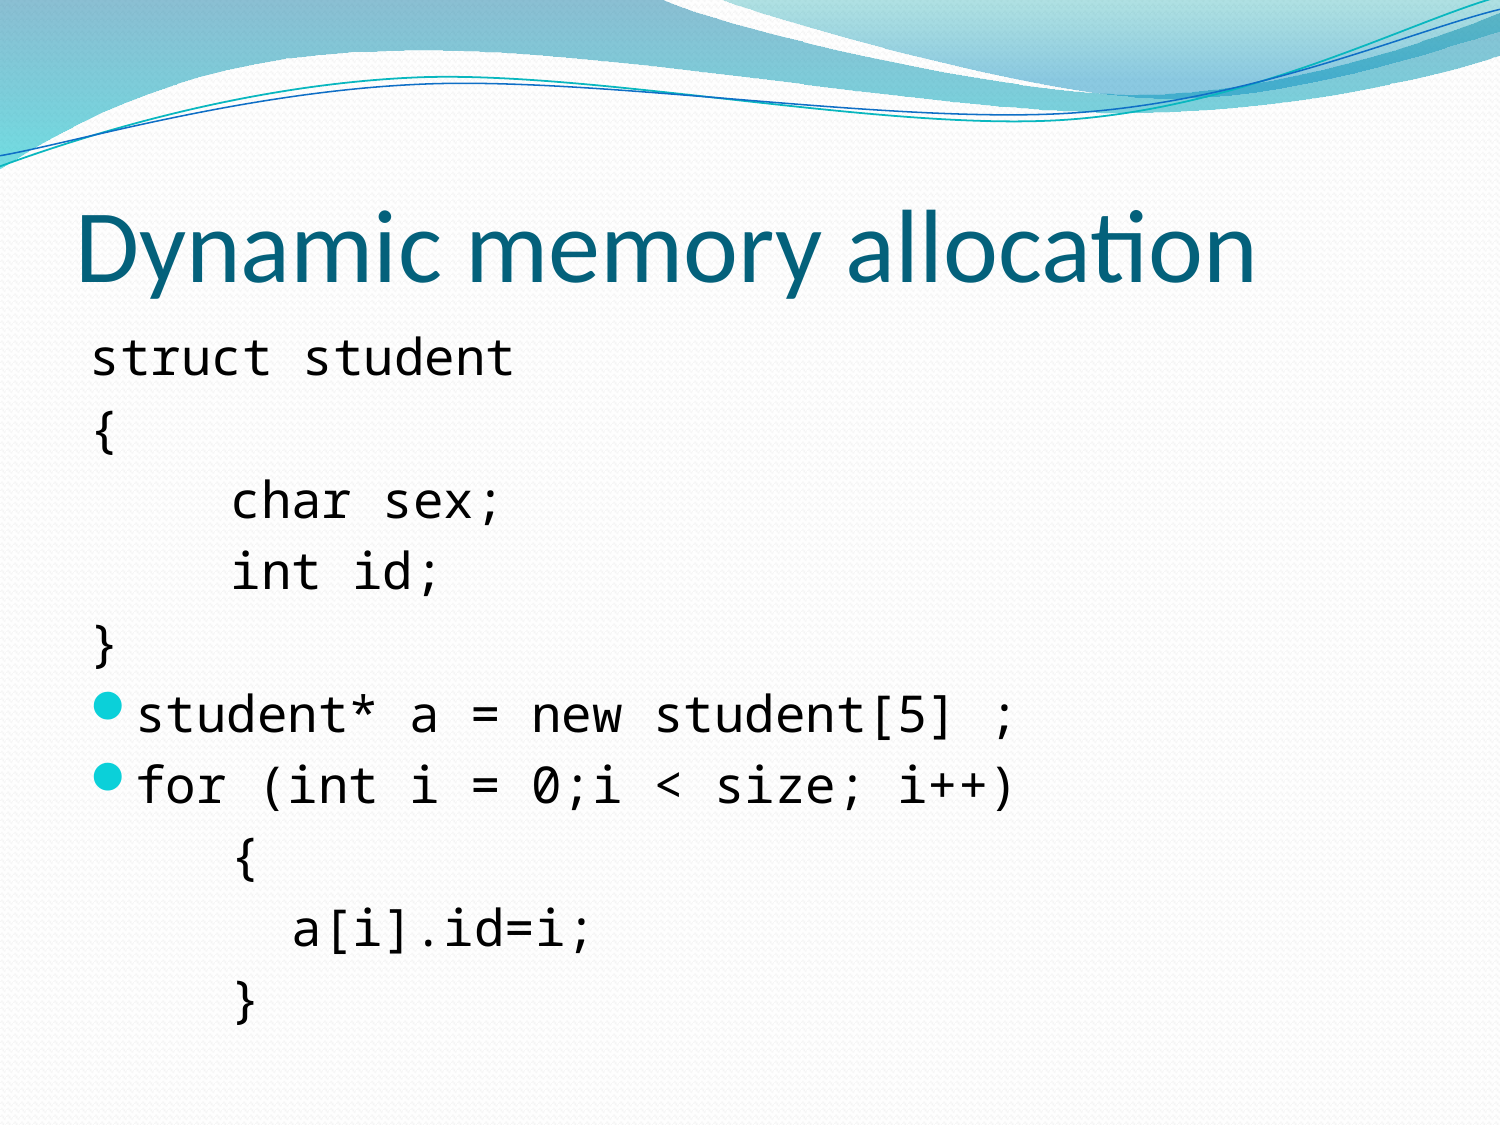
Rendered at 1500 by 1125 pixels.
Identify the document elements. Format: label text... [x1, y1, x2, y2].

title Dynamic memory allocation [75, 115, 1425, 303]
list struct student { char sex; int id; } student* a = new student[5] ; for (int i = 0;i < size; i++) { a[i].id=i; } [75, 317, 1425, 1038]
